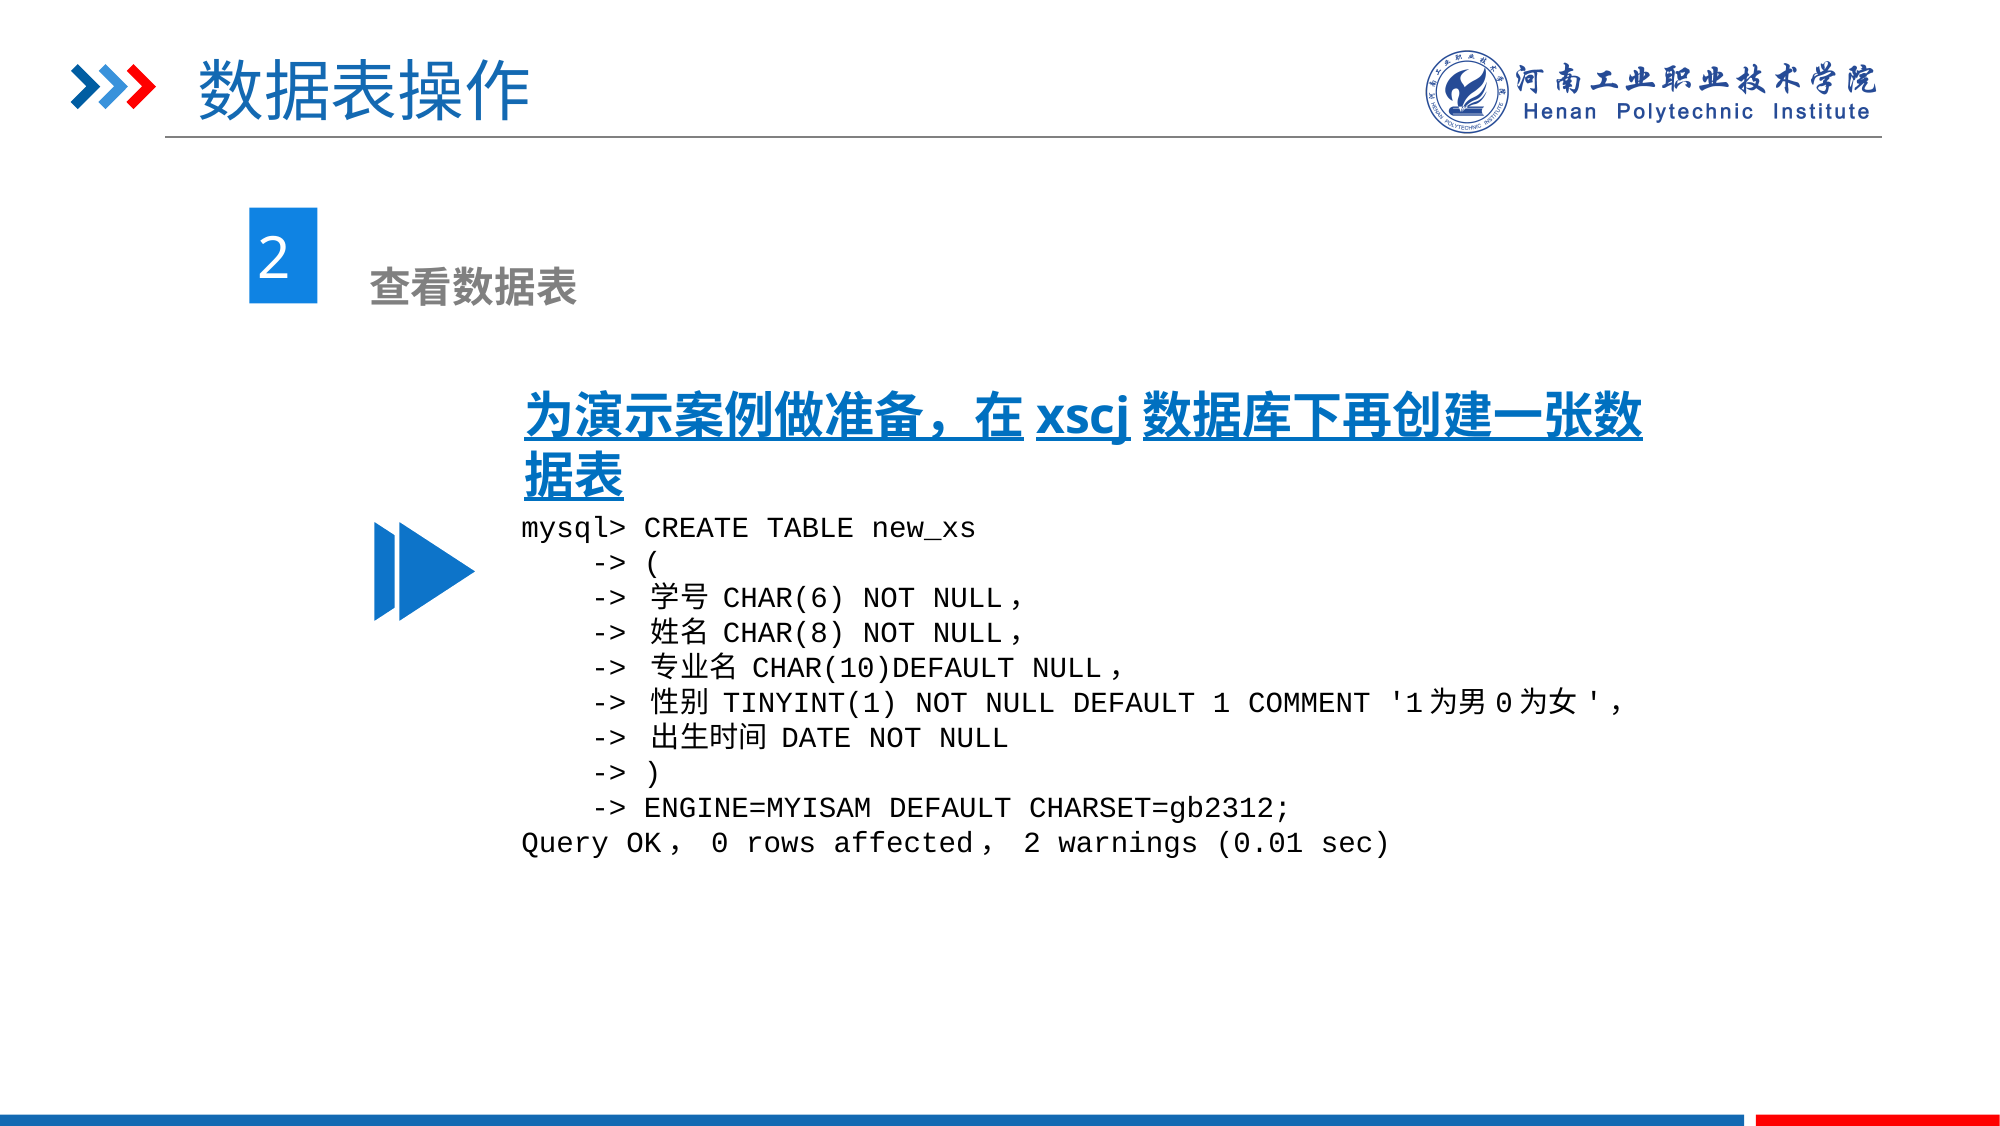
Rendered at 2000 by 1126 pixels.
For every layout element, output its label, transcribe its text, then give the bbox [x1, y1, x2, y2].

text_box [468, 375, 1745, 870]
picture [1407, 46, 1882, 140]
title 数据表操作 [177, 25, 952, 153]
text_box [371, 517, 463, 626]
text_box 查看数据表 [319, 245, 1092, 380]
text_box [249, 207, 318, 304]
